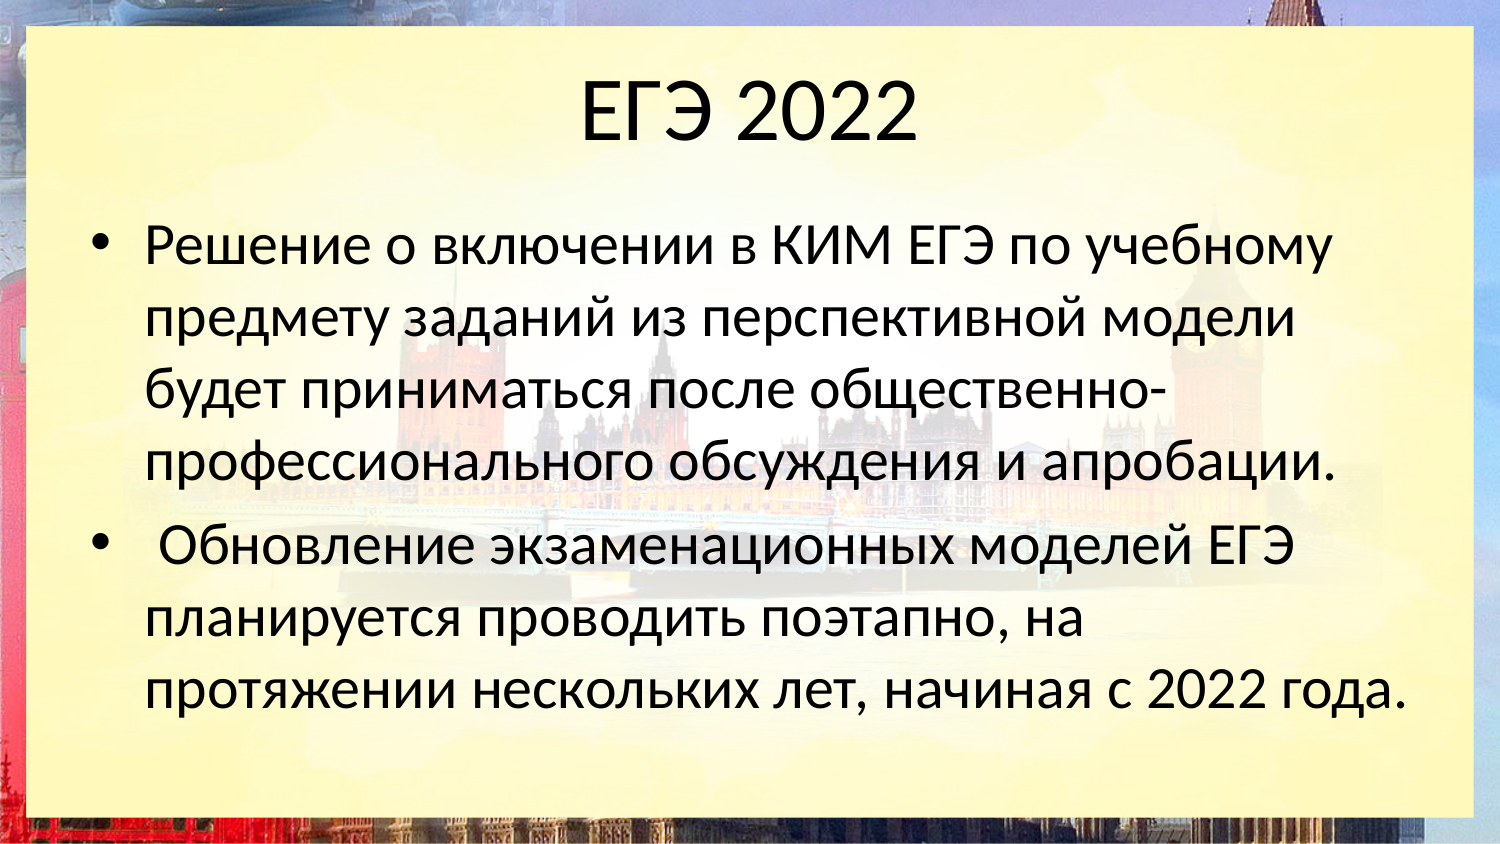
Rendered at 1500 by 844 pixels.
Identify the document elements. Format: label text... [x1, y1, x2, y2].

list Решение о включении в КИМ ЕГЭ по учебному предмету заданий из перспективной модели будет приниматься после общественно-профессионального обсуждения и апробации. Обновление экзаменационных моделей ЕГЭ планируется проводить поэтапно, на протяжении нескольких лет, начиная с 2022 года. [75, 196, 1425, 754]
picture [0, 0, 1500, 844]
title ЕГЭ 2022 [75, 33, 1425, 175]
